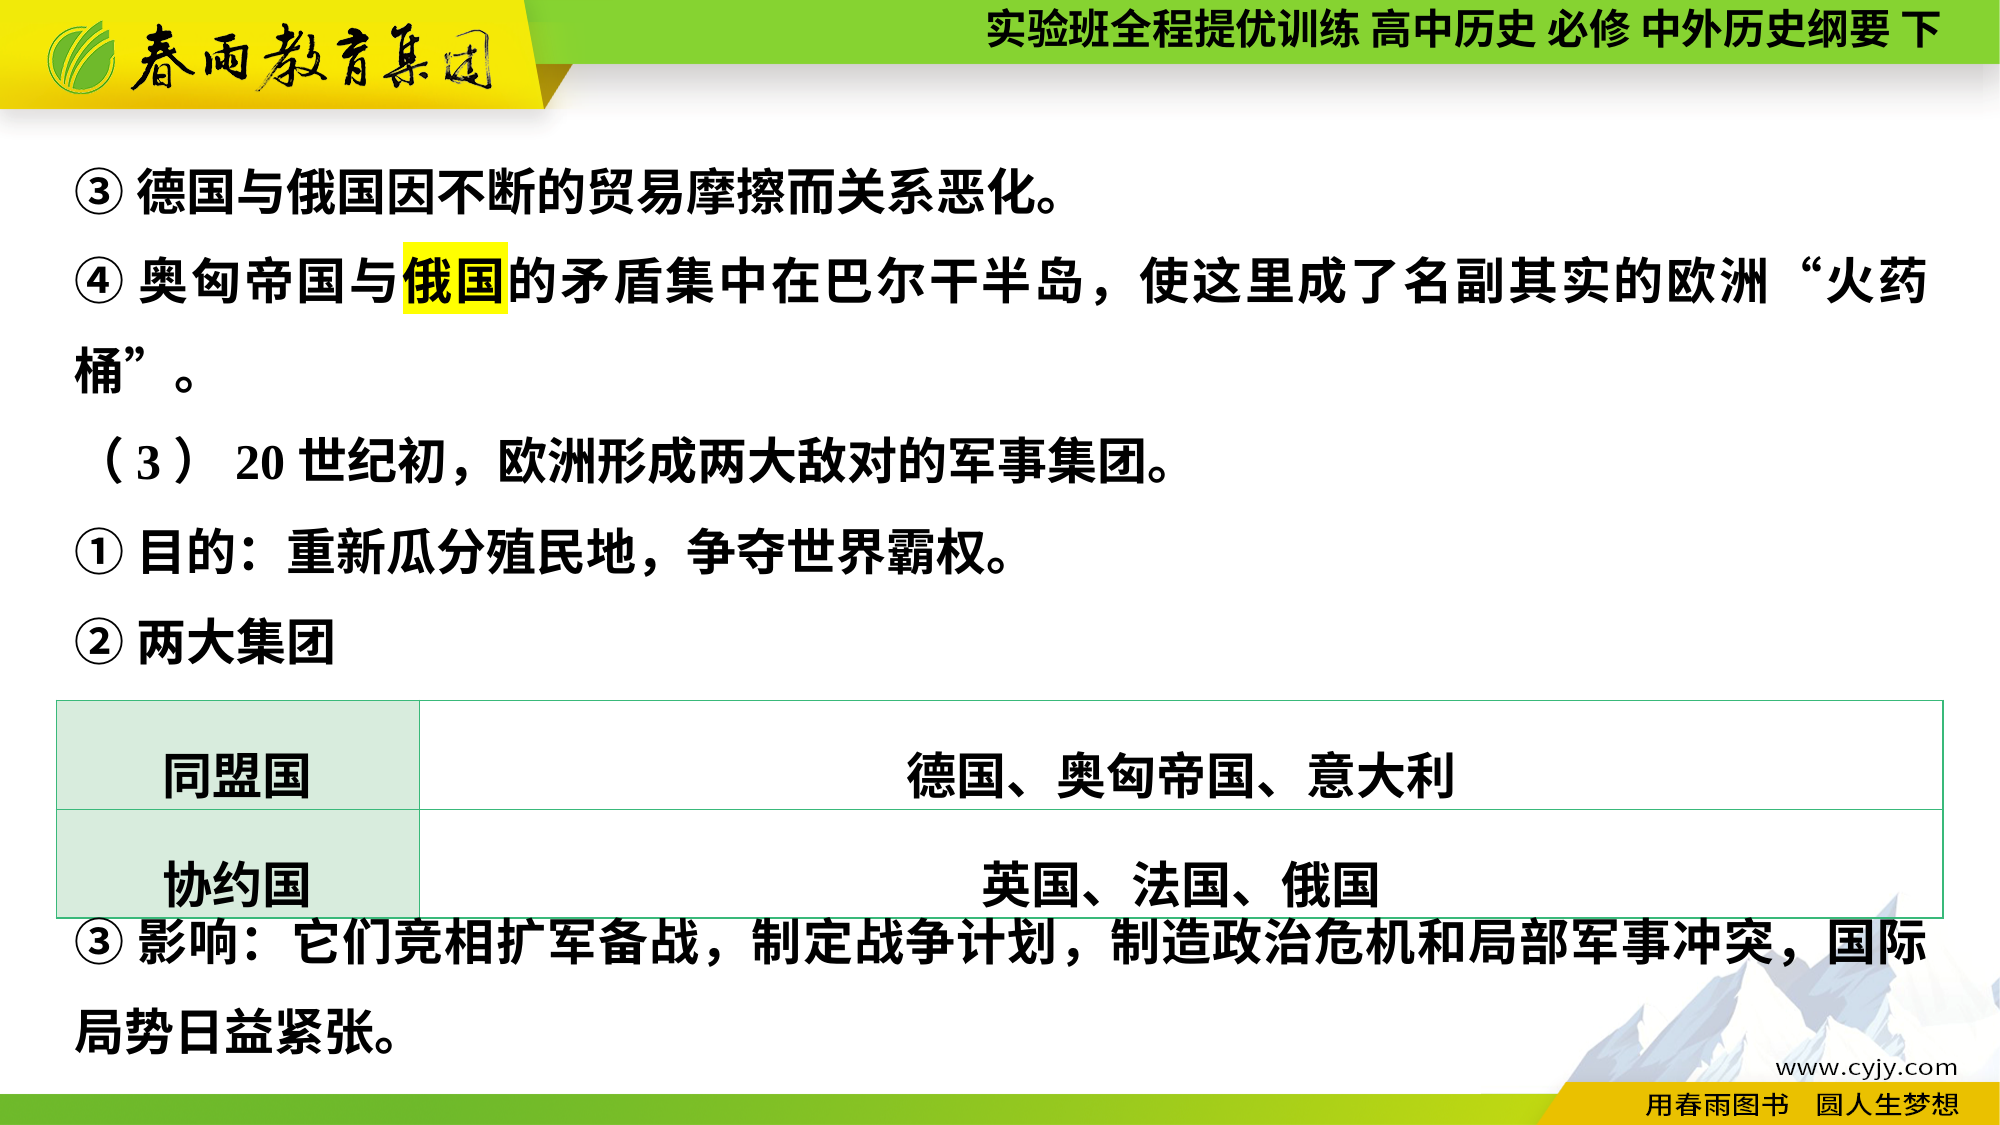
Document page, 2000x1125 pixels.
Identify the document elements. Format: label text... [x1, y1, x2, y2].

table_cell 协约国 [57, 810, 419, 917]
table_header 德国、奥匈帝国、意大利 [420, 701, 1942, 809]
picture [0, 0, 2000, 1125]
list ③德国与俄国因不断的贸易摩擦而关系恶化。 ④奥匈帝国与俄国的矛盾集中在巴尔干半岛，使这里成了名副其实的欧洲“火药桶”。 （3）20世纪初，欧洲形成两大敌对的军事集团。 ①目的：重新瓜分殖民地，争夺世界霸权。 ②两大集团 [59, 122, 1944, 672]
table_header 同盟国 [57, 701, 419, 809]
table_cell 英国、法国、俄国 [420, 810, 1942, 873]
text_box ③影响：它们竞相扩军备战，制定战争计划，制造政治危机和局部军事冲突，国际局势日益紧张。 [59, 873, 1944, 1069]
